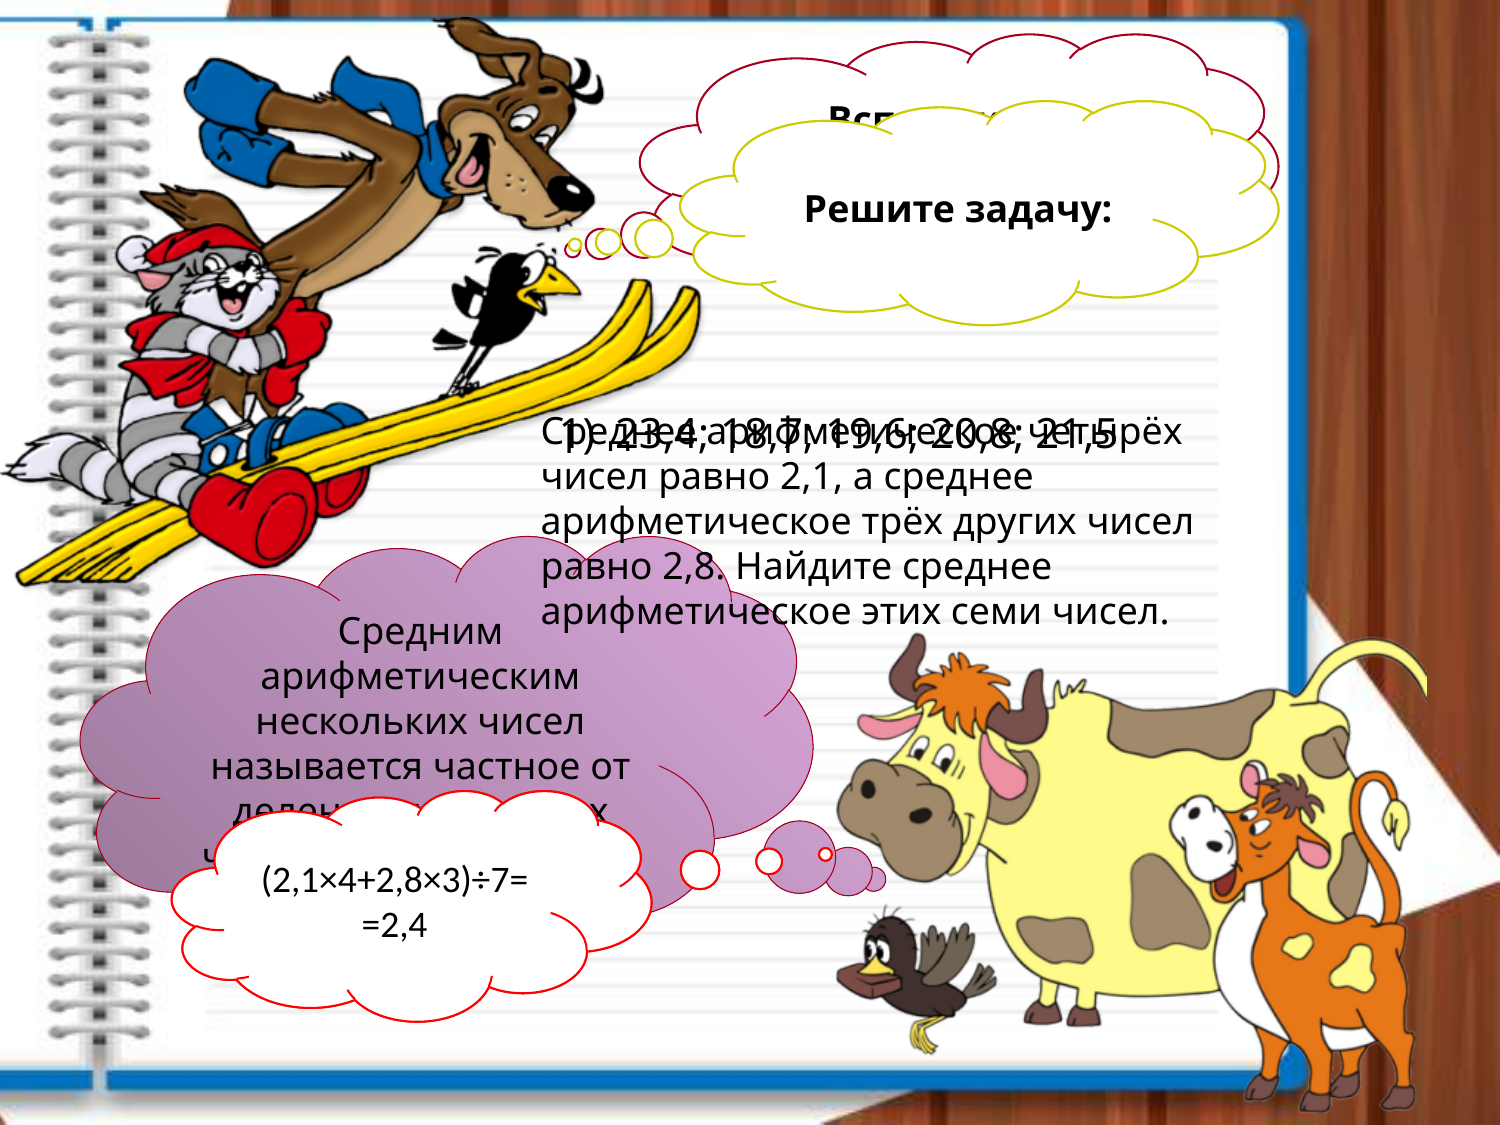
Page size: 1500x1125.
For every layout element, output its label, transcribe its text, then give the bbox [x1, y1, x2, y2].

text_box Решите задачу: [708, 100, 1280, 327]
text_box (2,1×4+2,8×3)÷7==2,4 [170, 790, 653, 1023]
picture [0, 0, 1500, 1125]
text_box Вспомните понятие среднего арифметического [708, 33, 1280, 190]
text_box Среднее арифметическое четырёх чисел равно 2,1, а среднее арифметическое трёх других чисел равно 2,8. Найдите среднее арифметическое этих семи чисел. [525, 400, 1279, 640]
text_box (2,1×4+2,8×3)÷7==2,4 [679, 849, 721, 891]
text_box 23,4; 18,7; 19,6; 20,8; 21,5 [708, 399, 1308, 465]
text_box Средним арифметическим нескольких чисел называется частное от деления суммы этих чисел на их количество [79, 595, 751, 913]
